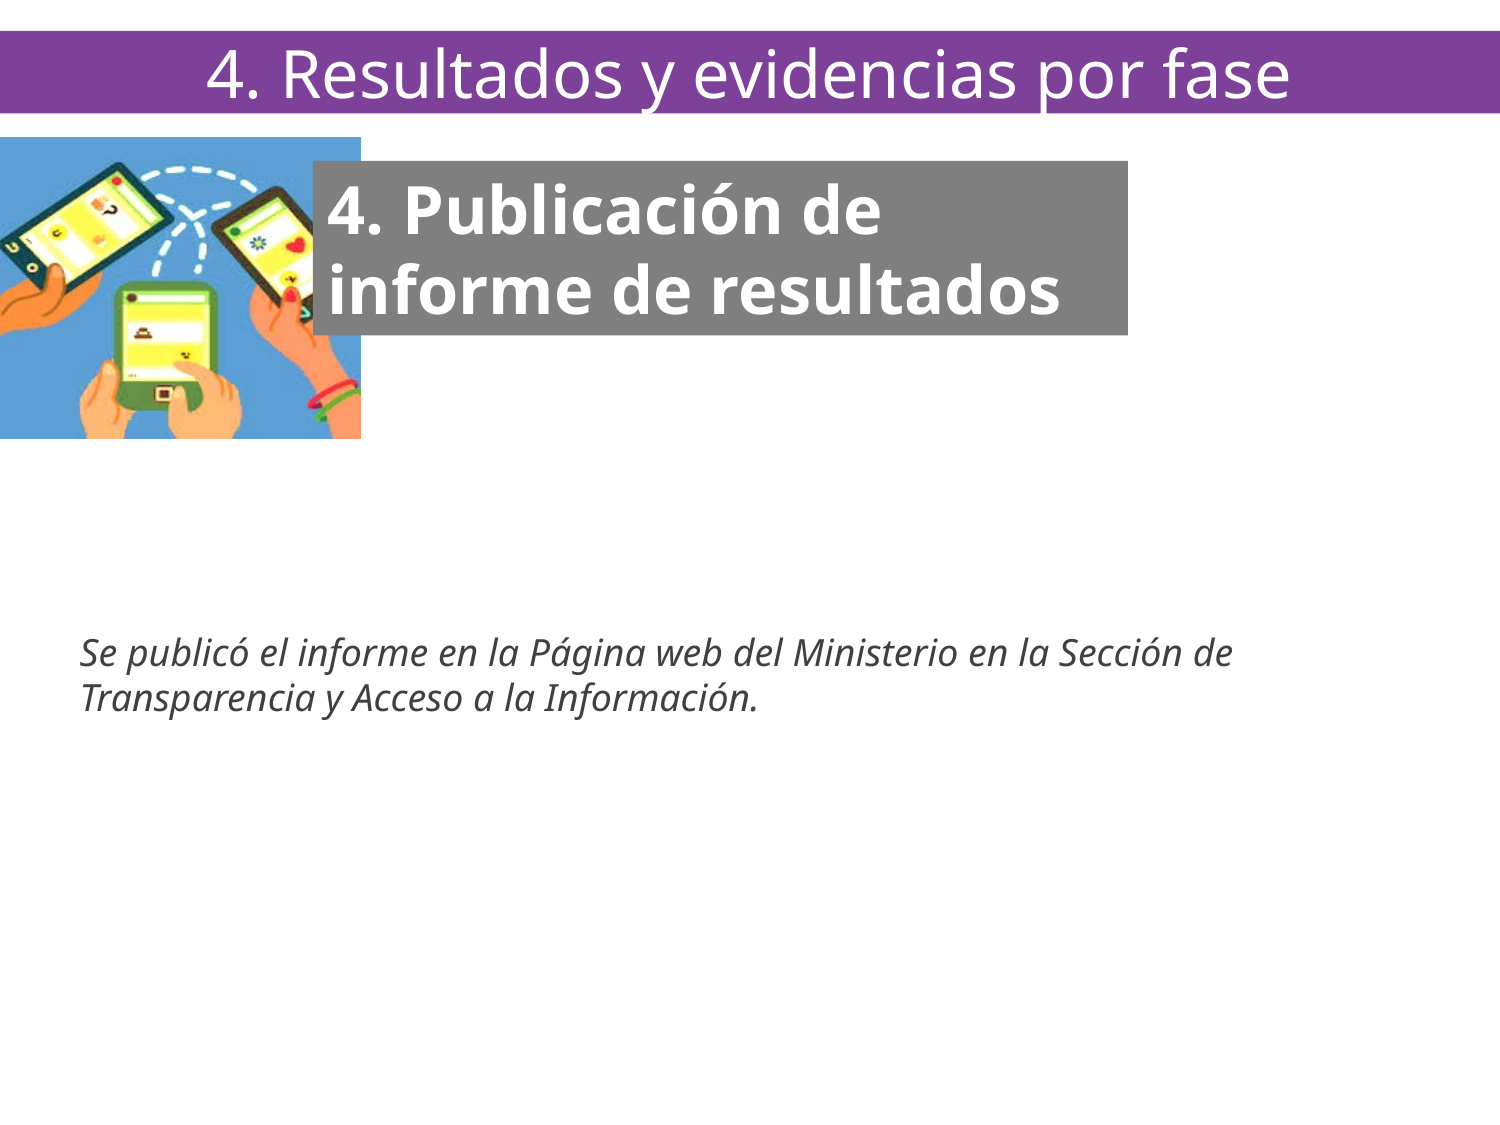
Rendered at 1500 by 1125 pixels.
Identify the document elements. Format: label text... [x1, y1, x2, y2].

picture [0, 136, 361, 439]
text_box Se publicó el informe en la Página web del Ministerio en la Sección de Transparencia y Acceso a la Información. [64, 621, 1429, 727]
text_box 4. Publicación de informe de resultados [365, 160, 1128, 336]
text_box 4. Resultados y evidencias por fase [0, 29, 1500, 116]
